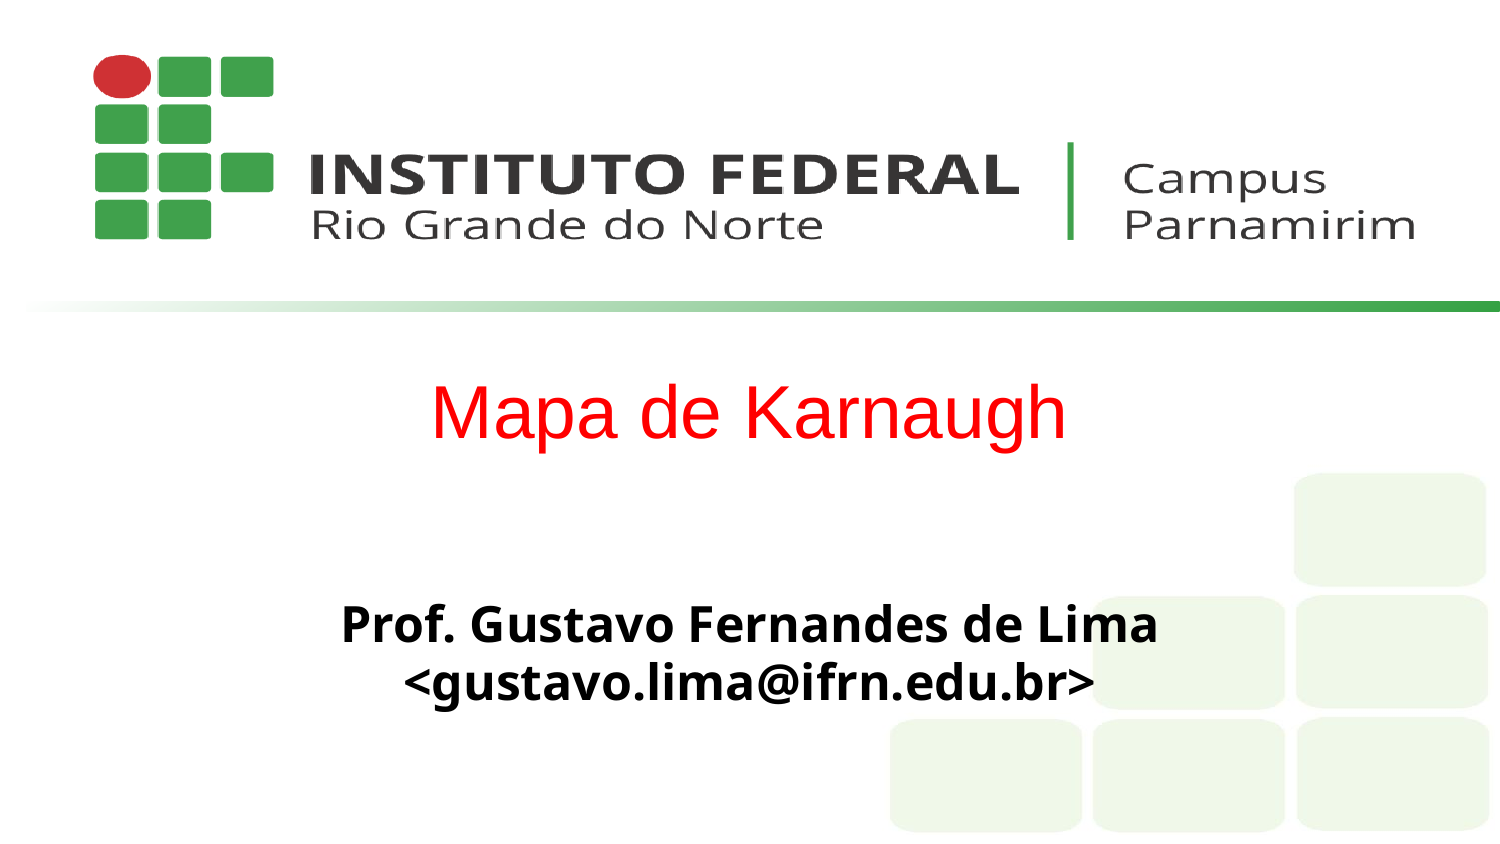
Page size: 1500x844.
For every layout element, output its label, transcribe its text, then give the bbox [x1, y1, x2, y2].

text_box Prof. Gustavo Fernandes de Lima <gustavo.lima@ifrn.edu.br> [246, 587, 1254, 740]
picture [5, 21, 1500, 267]
picture [803, 505, 1495, 835]
text_box Mapa de Karnaugh [0, 312, 1500, 505]
